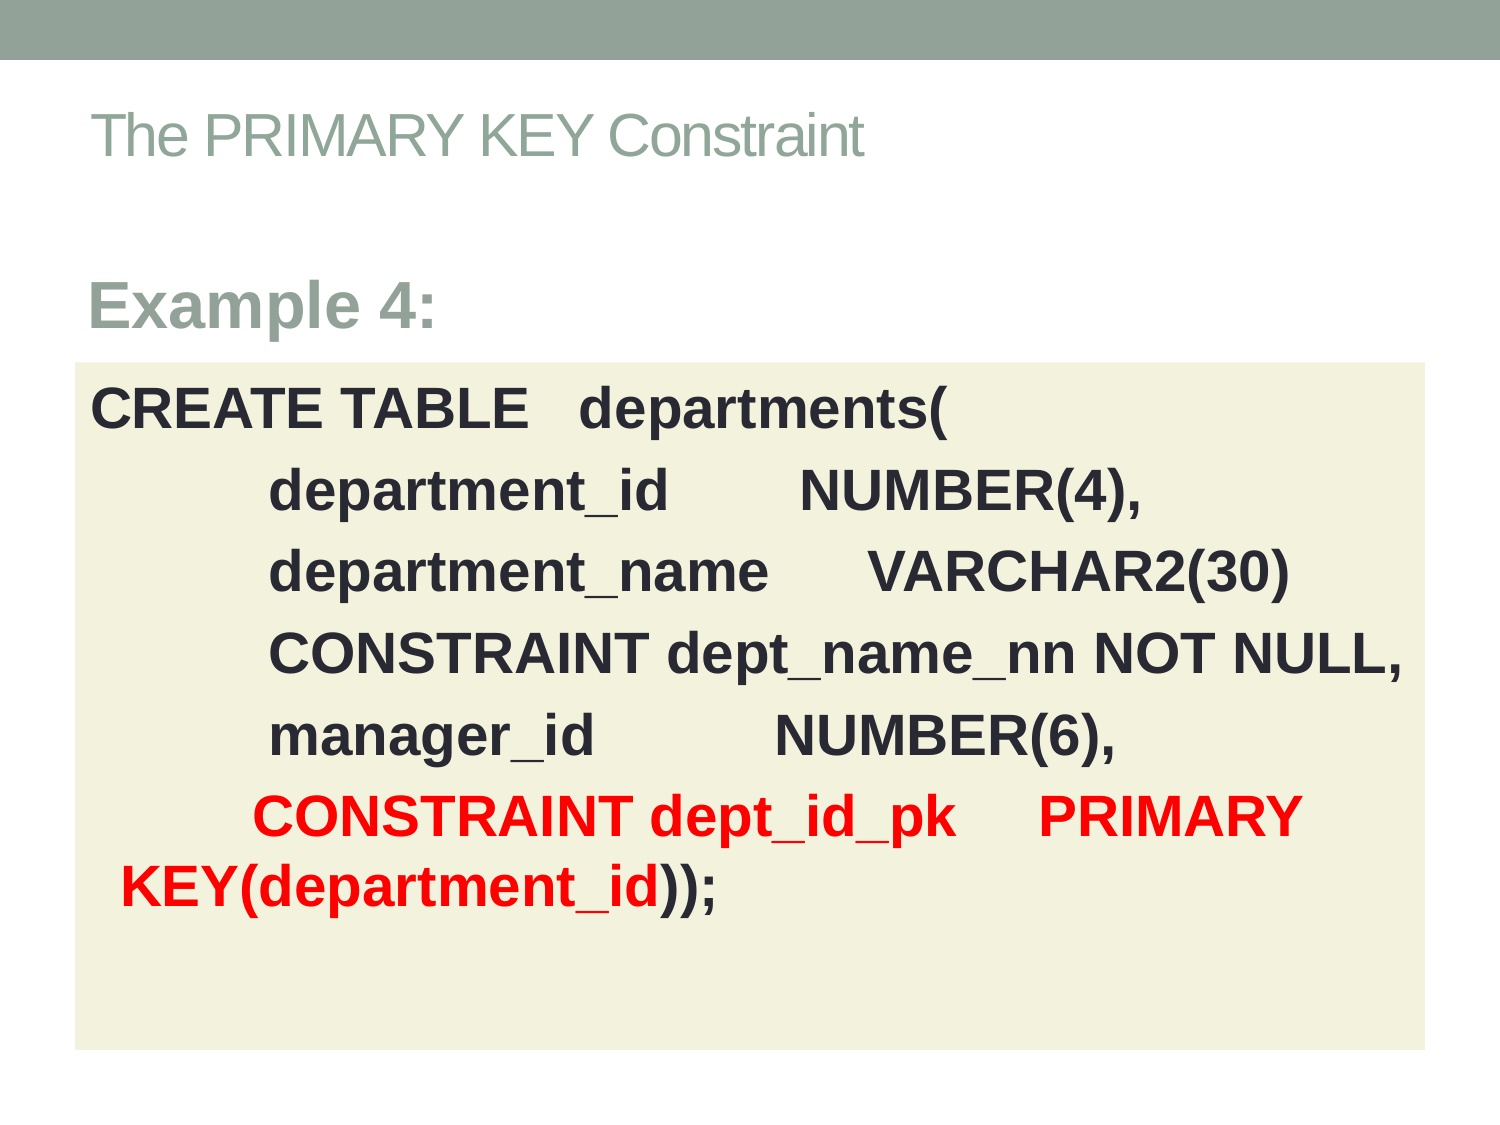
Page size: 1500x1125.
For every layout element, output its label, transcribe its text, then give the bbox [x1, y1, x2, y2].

title The PRIMARY KEY Constraint [75, 87, 1425, 250]
text_box Example 4: [72, 254, 455, 349]
list CREATE TABLE departments( department_id NUMBER(4), department_name VARCHAR2(30) CONSTRAINT dept_name_nn NOT NULL, manager_id NUMBER(6), CONSTRAINT dept_id_pk PRIMARY KEY(department_id)); [75, 362, 1425, 1050]
